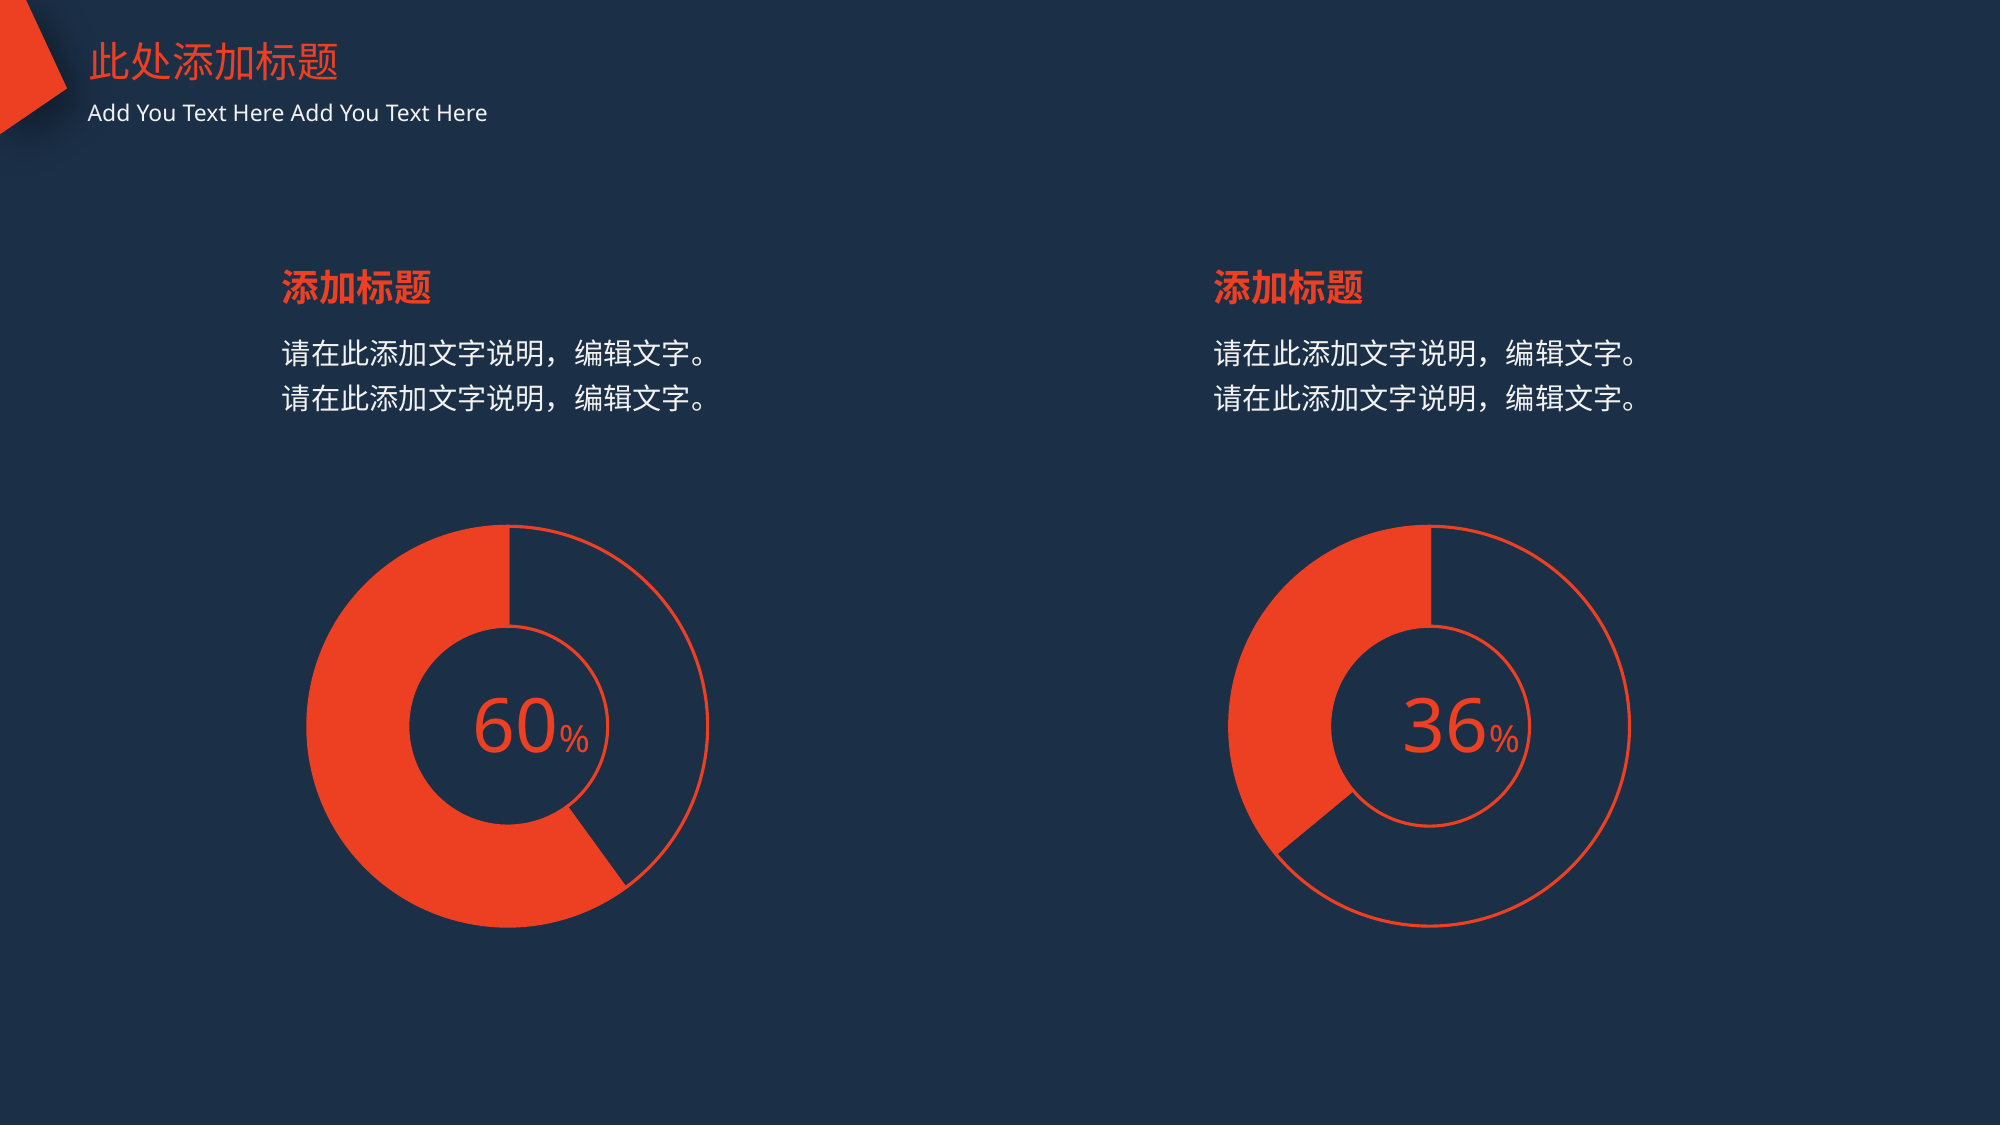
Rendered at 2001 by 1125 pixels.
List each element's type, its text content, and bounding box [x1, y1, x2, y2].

text_box 请在此添加文字说明，编辑文字。请在此添加文字说明，编辑文字。 [1198, 317, 1680, 423]
text_box 此处添加标题 [77, 28, 355, 83]
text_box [157, 520, 821, 963]
text_box 添加标题 [1198, 256, 1379, 317]
text_box [0, 0, 68, 135]
text_box 请在此添加文字说明，编辑文字。请在此添加文字说明，编辑文字。 [267, 317, 749, 423]
text_box 添加标题 [267, 256, 448, 317]
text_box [1079, 520, 1743, 963]
text_box Add You Text Here Add You Text Here [82, 83, 532, 134]
